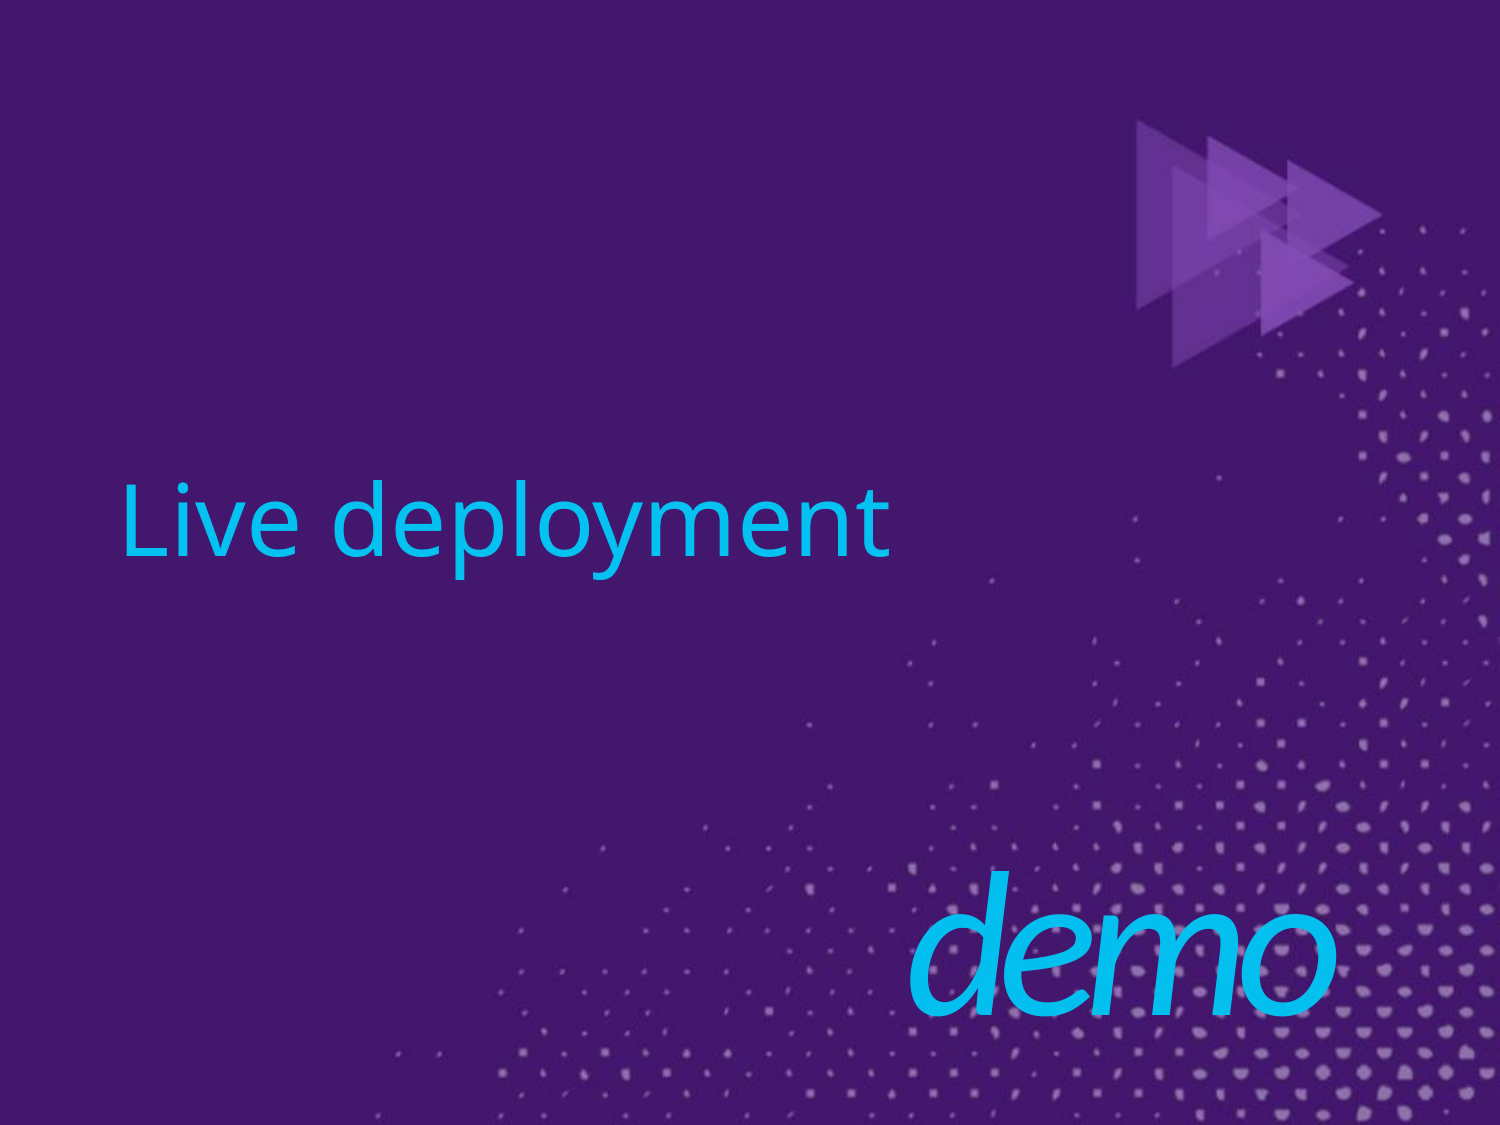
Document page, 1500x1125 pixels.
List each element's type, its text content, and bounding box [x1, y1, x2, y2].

list demo [131, 800, 1392, 1027]
picture [0, 0, 1500, 1125]
title Live deployment [102, 398, 1251, 649]
